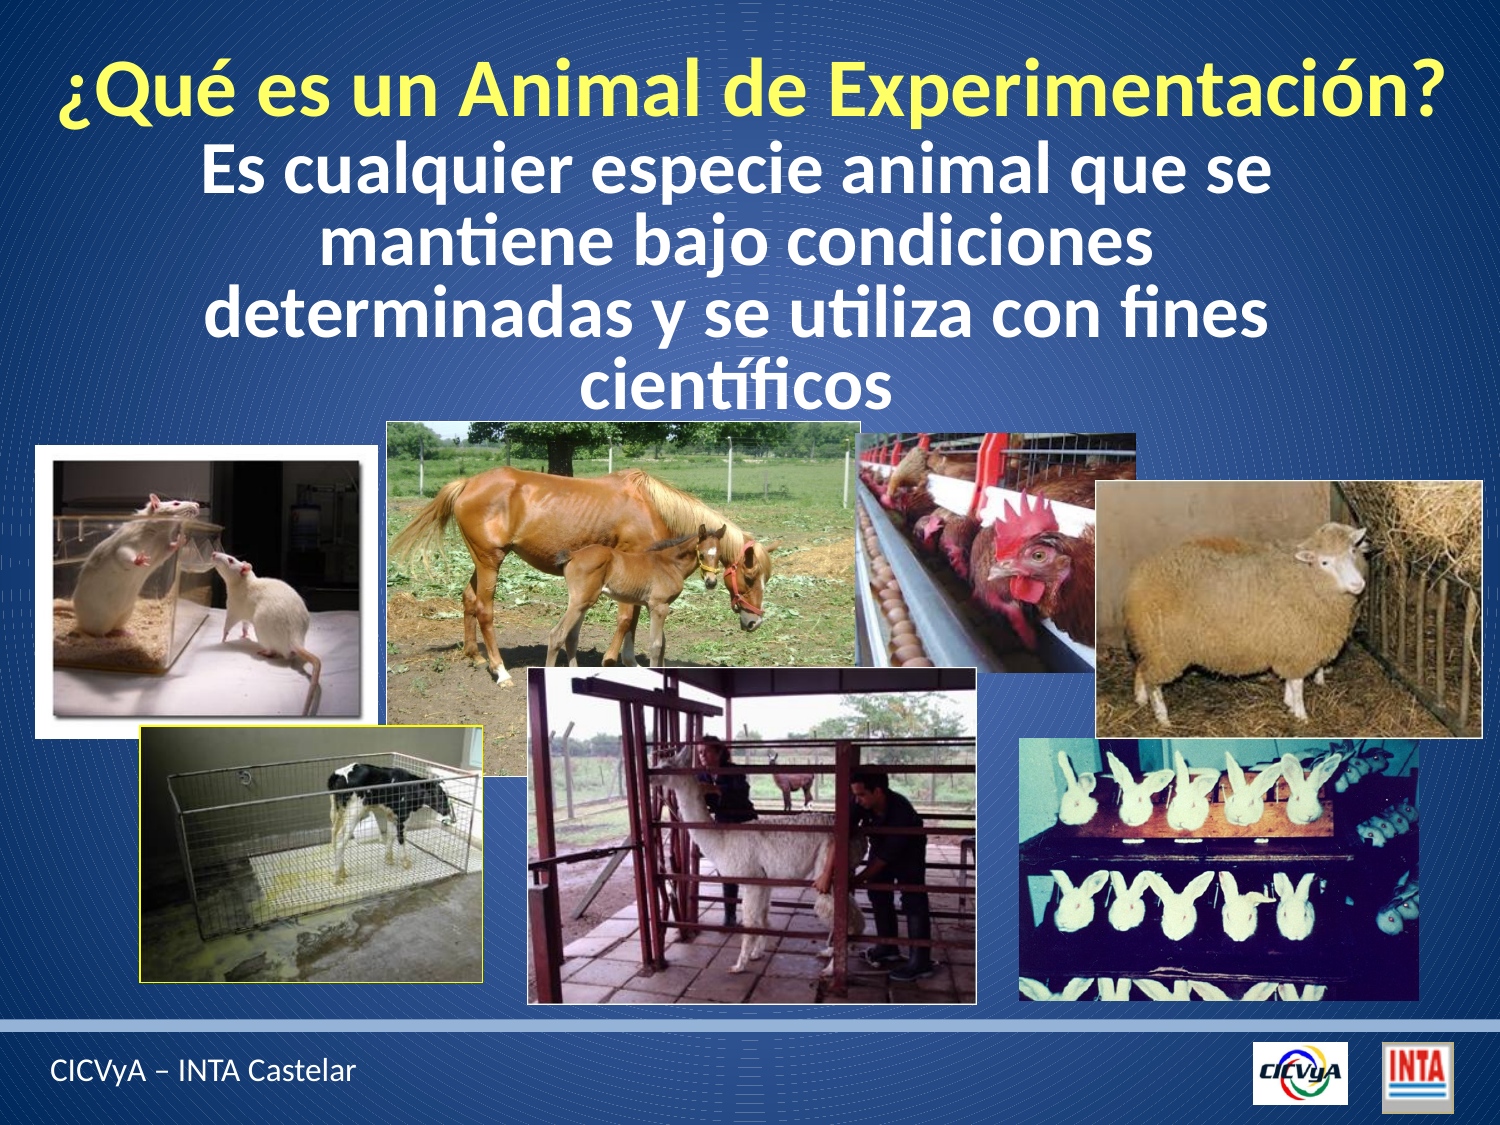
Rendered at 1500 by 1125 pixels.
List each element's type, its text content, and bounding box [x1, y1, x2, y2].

picture [1095, 480, 1483, 739]
text_box CICVyA – INTA Castelar [35, 1040, 1075, 1096]
picture [1381, 1041, 1454, 1114]
picture [527, 667, 977, 1005]
picture [1019, 737, 1419, 1002]
picture [386, 421, 861, 778]
picture [140, 726, 482, 982]
text_box ¿Qué es un Animal de Experimentación? [23, 0, 1483, 178]
text_box [0, 1019, 1500, 1032]
text_box Es cualquier especie animal que se mantiene bajo condiciones determinadas y se utiliza con fines científicos [140, 128, 1334, 389]
picture [34, 445, 378, 739]
picture [1253, 1042, 1348, 1105]
picture [855, 433, 1136, 673]
